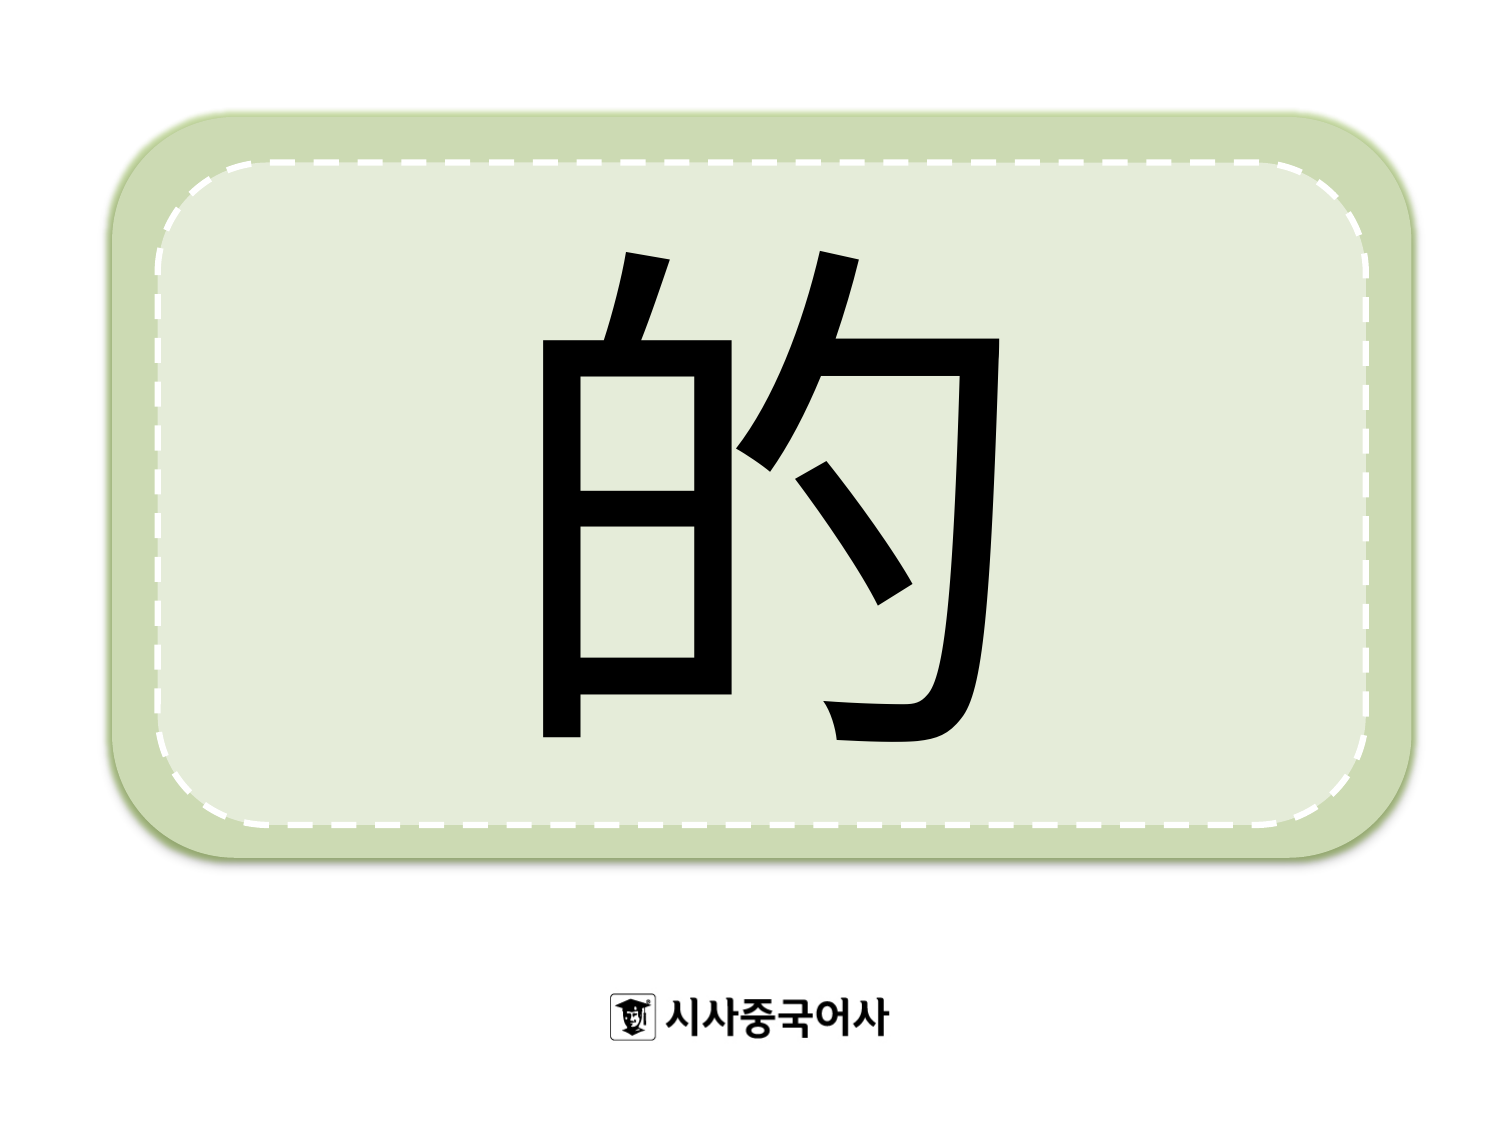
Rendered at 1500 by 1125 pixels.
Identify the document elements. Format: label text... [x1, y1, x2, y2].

text_box 的 [162, 160, 1371, 824]
picture [602, 987, 898, 1047]
